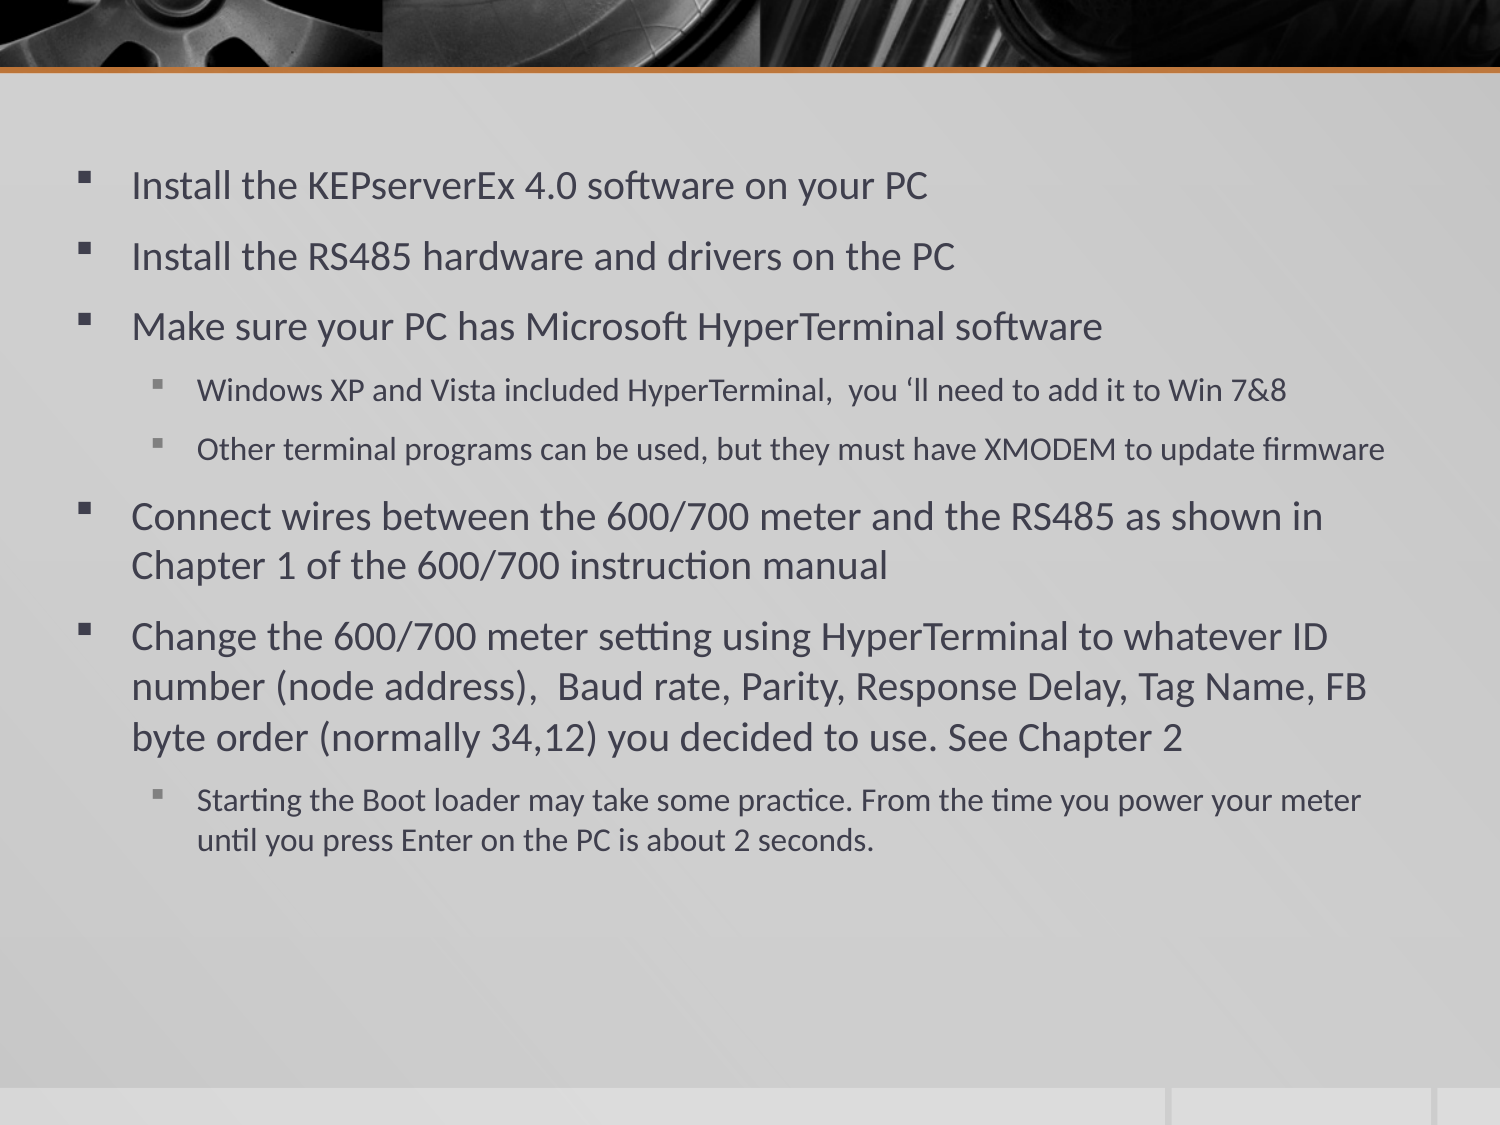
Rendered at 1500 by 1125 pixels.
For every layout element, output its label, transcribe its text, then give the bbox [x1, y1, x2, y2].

list Install the KEPserverEx 4.0 software on your PC Install the RS485 hardware and drivers on the PC Make sure your PC has Microsoft HyperTerminal software Windows XP and Vista included HyperTerminal, you ‘ll need to add it to Win 7&8 Other terminal programs can be used, but they must have XMODEM to update firmware Connect wires between the 600/700 meter and the RS485 as shown in Chapter 1 of the 600/700 instruction manual Change the 600/700 meter setting using HyperTerminal to whatever ID number (node address), Baud rate, Parity, Response Delay, Tag Name, FB byte order (normally 34,12) you decided to use. See Chapter 2 Starting the Boot loader may take some practice. From the time you power your meter until you press Enter on the PC is about 2 seconds. [75, 149, 1425, 938]
picture [0, 0, 1500, 67]
